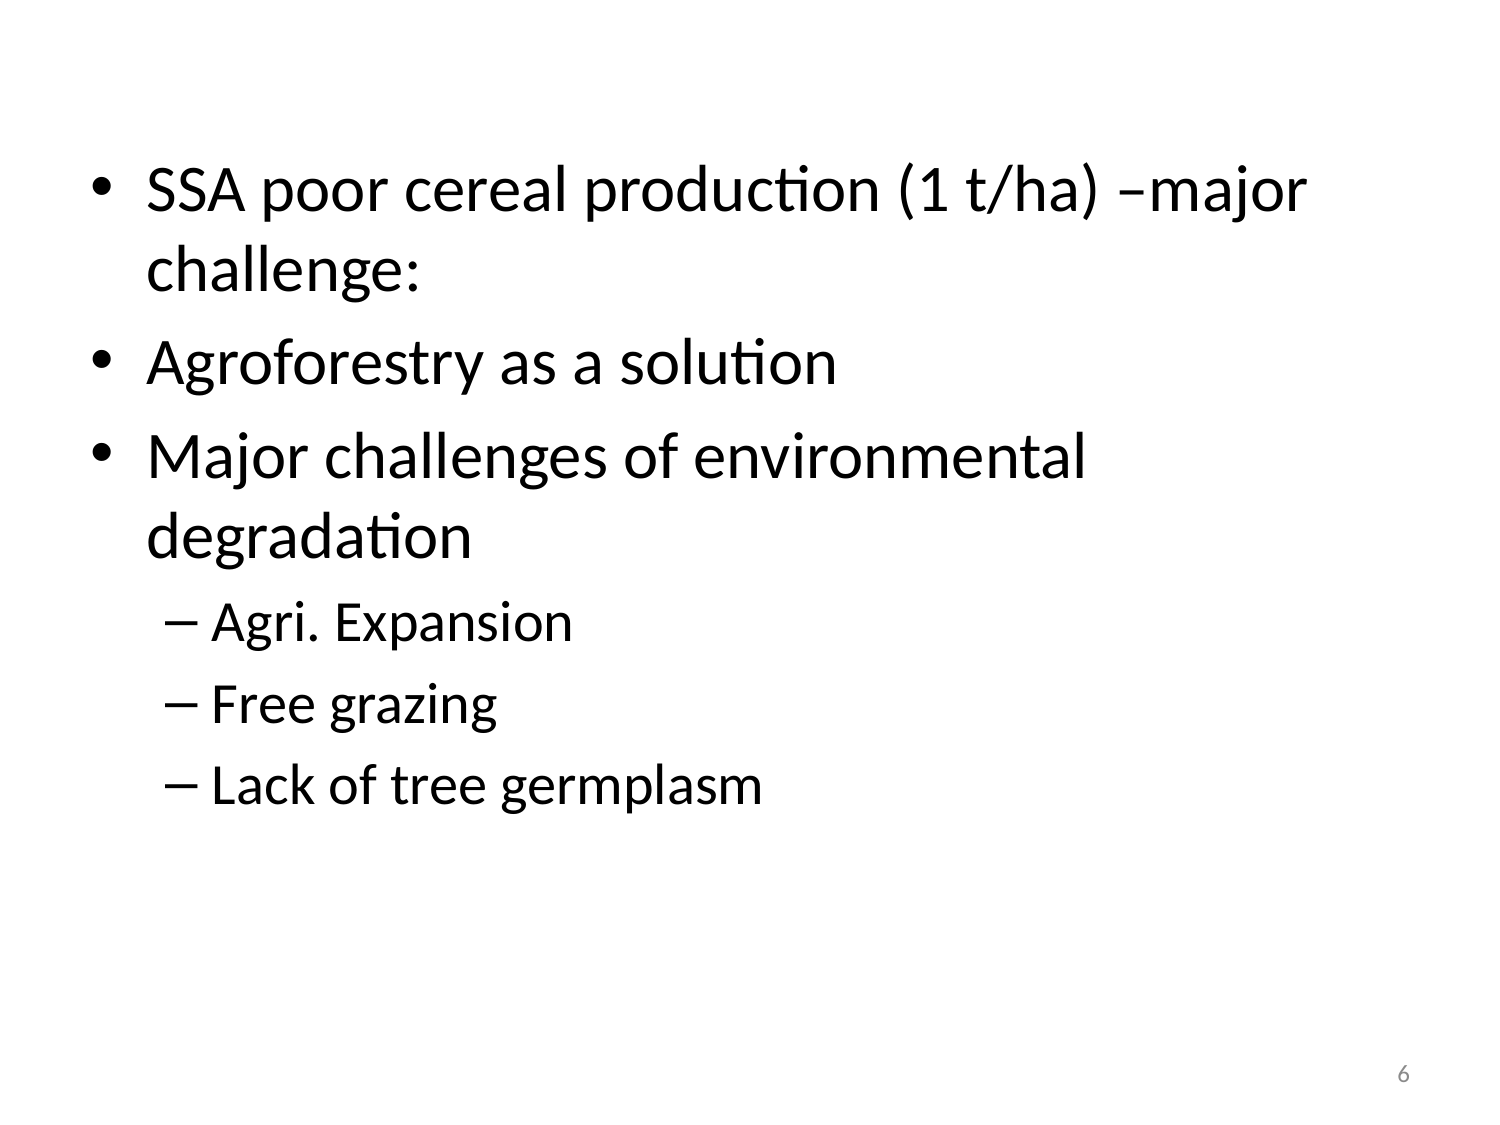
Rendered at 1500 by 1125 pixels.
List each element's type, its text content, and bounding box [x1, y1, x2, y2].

list SSA poor cereal production (1 t/ha) –major challenge: Agroforestry as a solution Major challenges of environmental degradation Agri. Expansion Free grazing Lack of tree germplasm [75, 137, 1425, 880]
slide_number 6 [1074, 1042, 1425, 1103]
